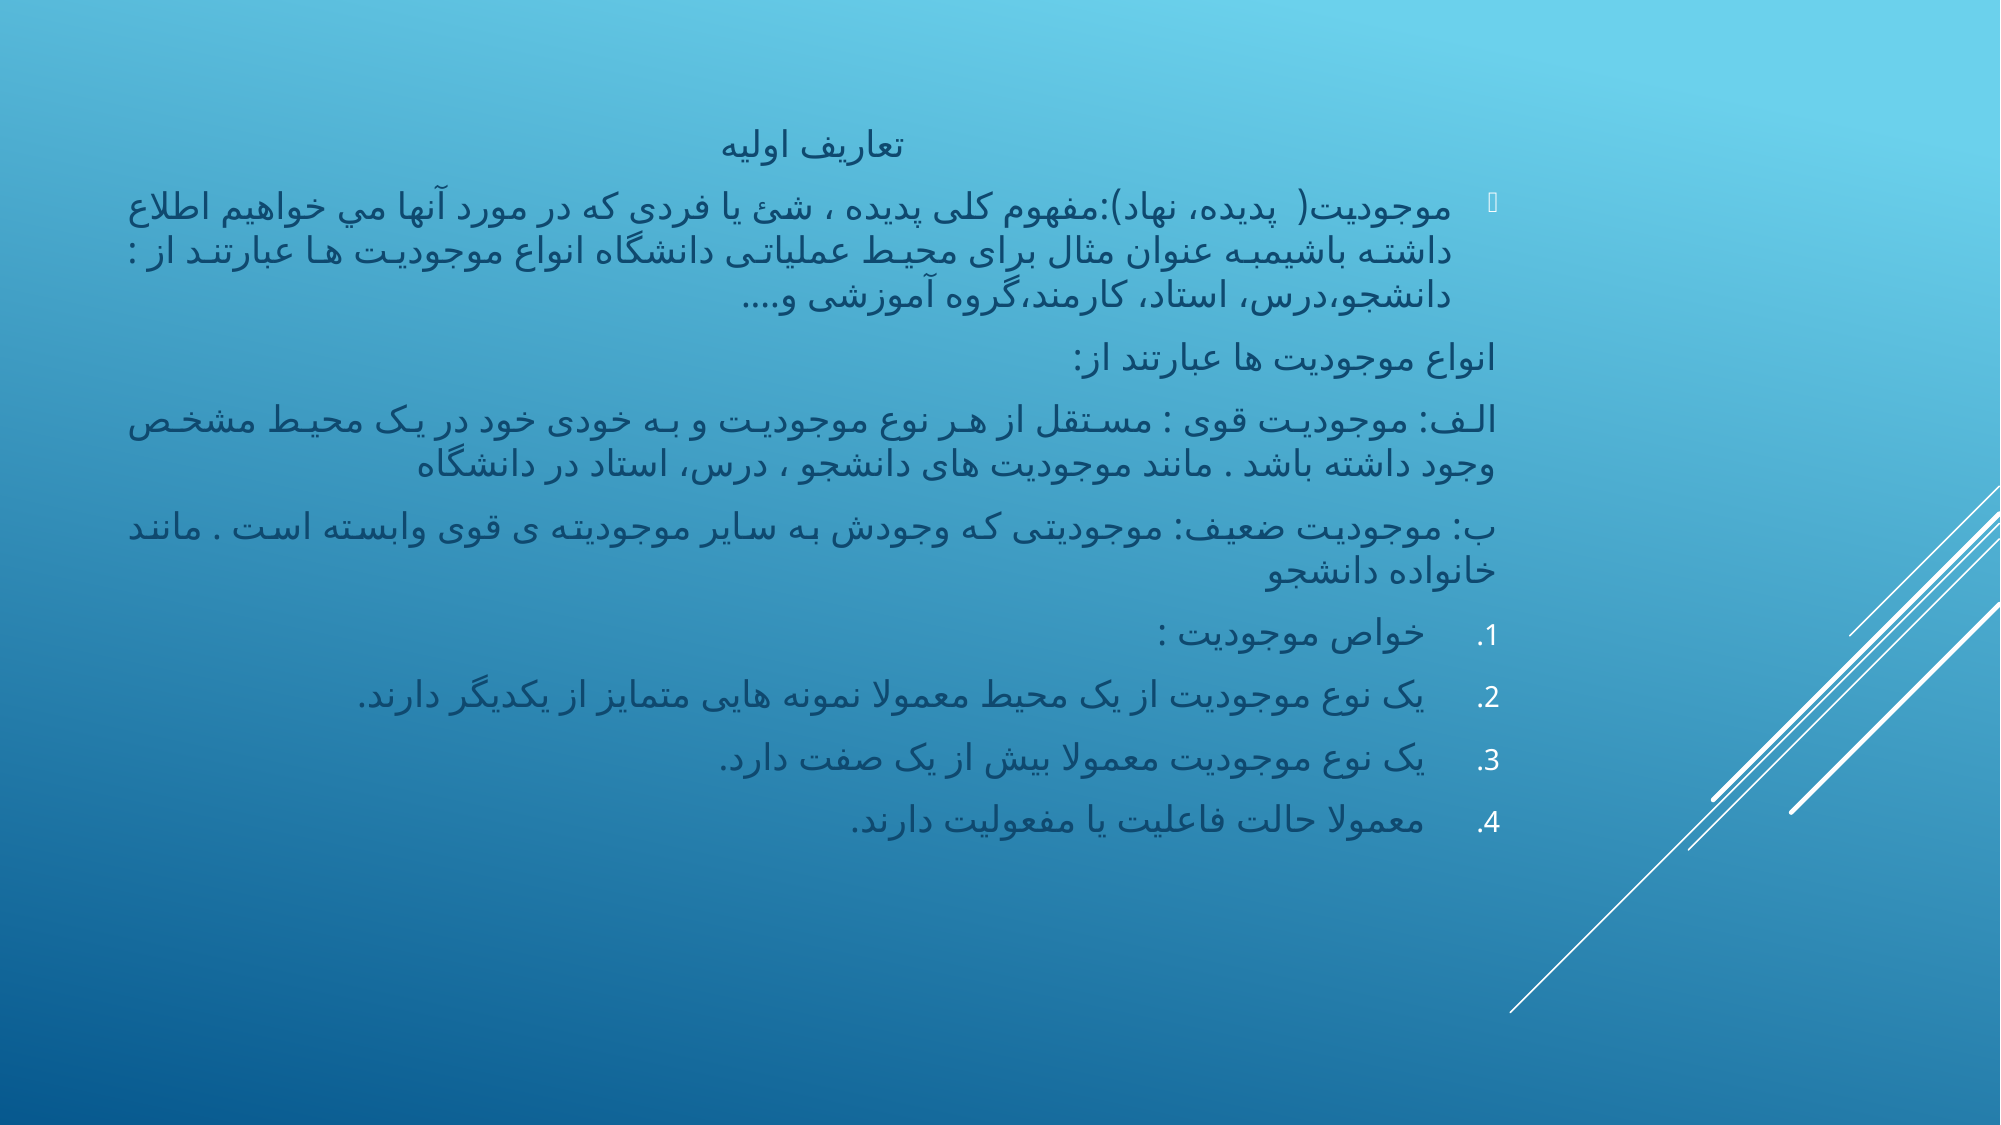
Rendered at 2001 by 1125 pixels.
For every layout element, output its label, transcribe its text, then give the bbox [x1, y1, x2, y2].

list تعاريف اوليه موجودیت( پديده، نهاد):مفهوم کلی پدیده ، شئ یا فردی که در مورد آنها مي خواهيم اطلاع داشته باشيمبه عنوان مثال برای محیط عملیاتی دانشگاه انواع موجودیت ها عبارتند از : دانشجو،درس، استاد، کارمند،گروه آموزشی و.... انواع موجودیت ها عبارتند از: الف: موجودیت قوی : مستقل از هر نوع موجودیت و به خودی خود در یک محیط مشخص وجود داشته باشد . مانند موجودیت های دانشجو ، درس، استاد در دانشگاه ب: موجودیت ضعیف: موجودیتی که وجودش به سایر موجودیته ی قوی وابسته است . مانند خانواده دانشجو خواص موجودیت : یک نوع موجودیت از یک محیط معمولا نمونه هایی متمایز از یکدیگر دارند. یک نوع موجودیت معمولا بیش از یک صفت دارد. معمولا حالت فاعلیت یا مفعولیت دارند. [112, 112, 1513, 911]
